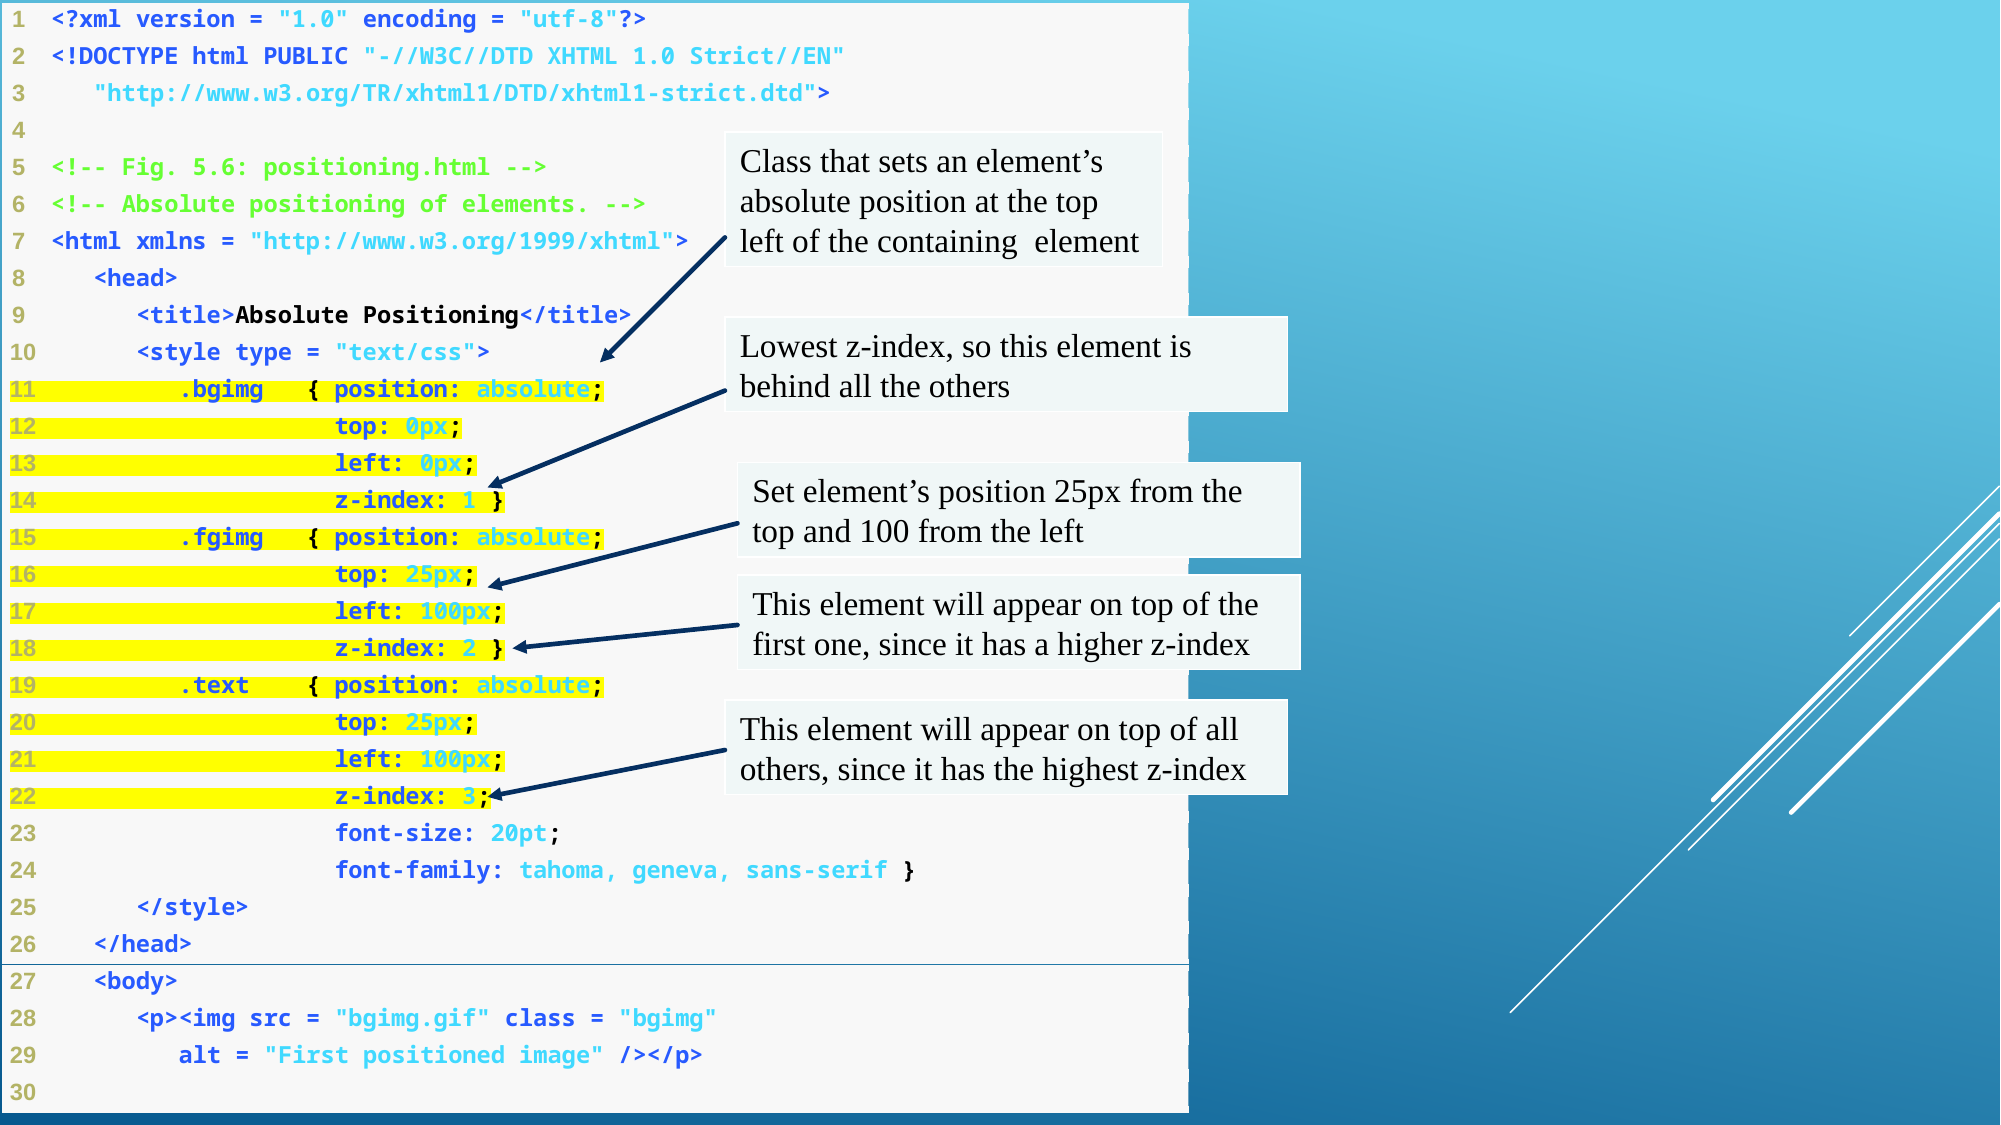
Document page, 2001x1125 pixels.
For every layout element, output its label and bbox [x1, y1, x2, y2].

text_box [0, 2, 1288, 1125]
text_box [1288, 462, 1300, 557]
text_box [1288, 574, 1300, 670]
